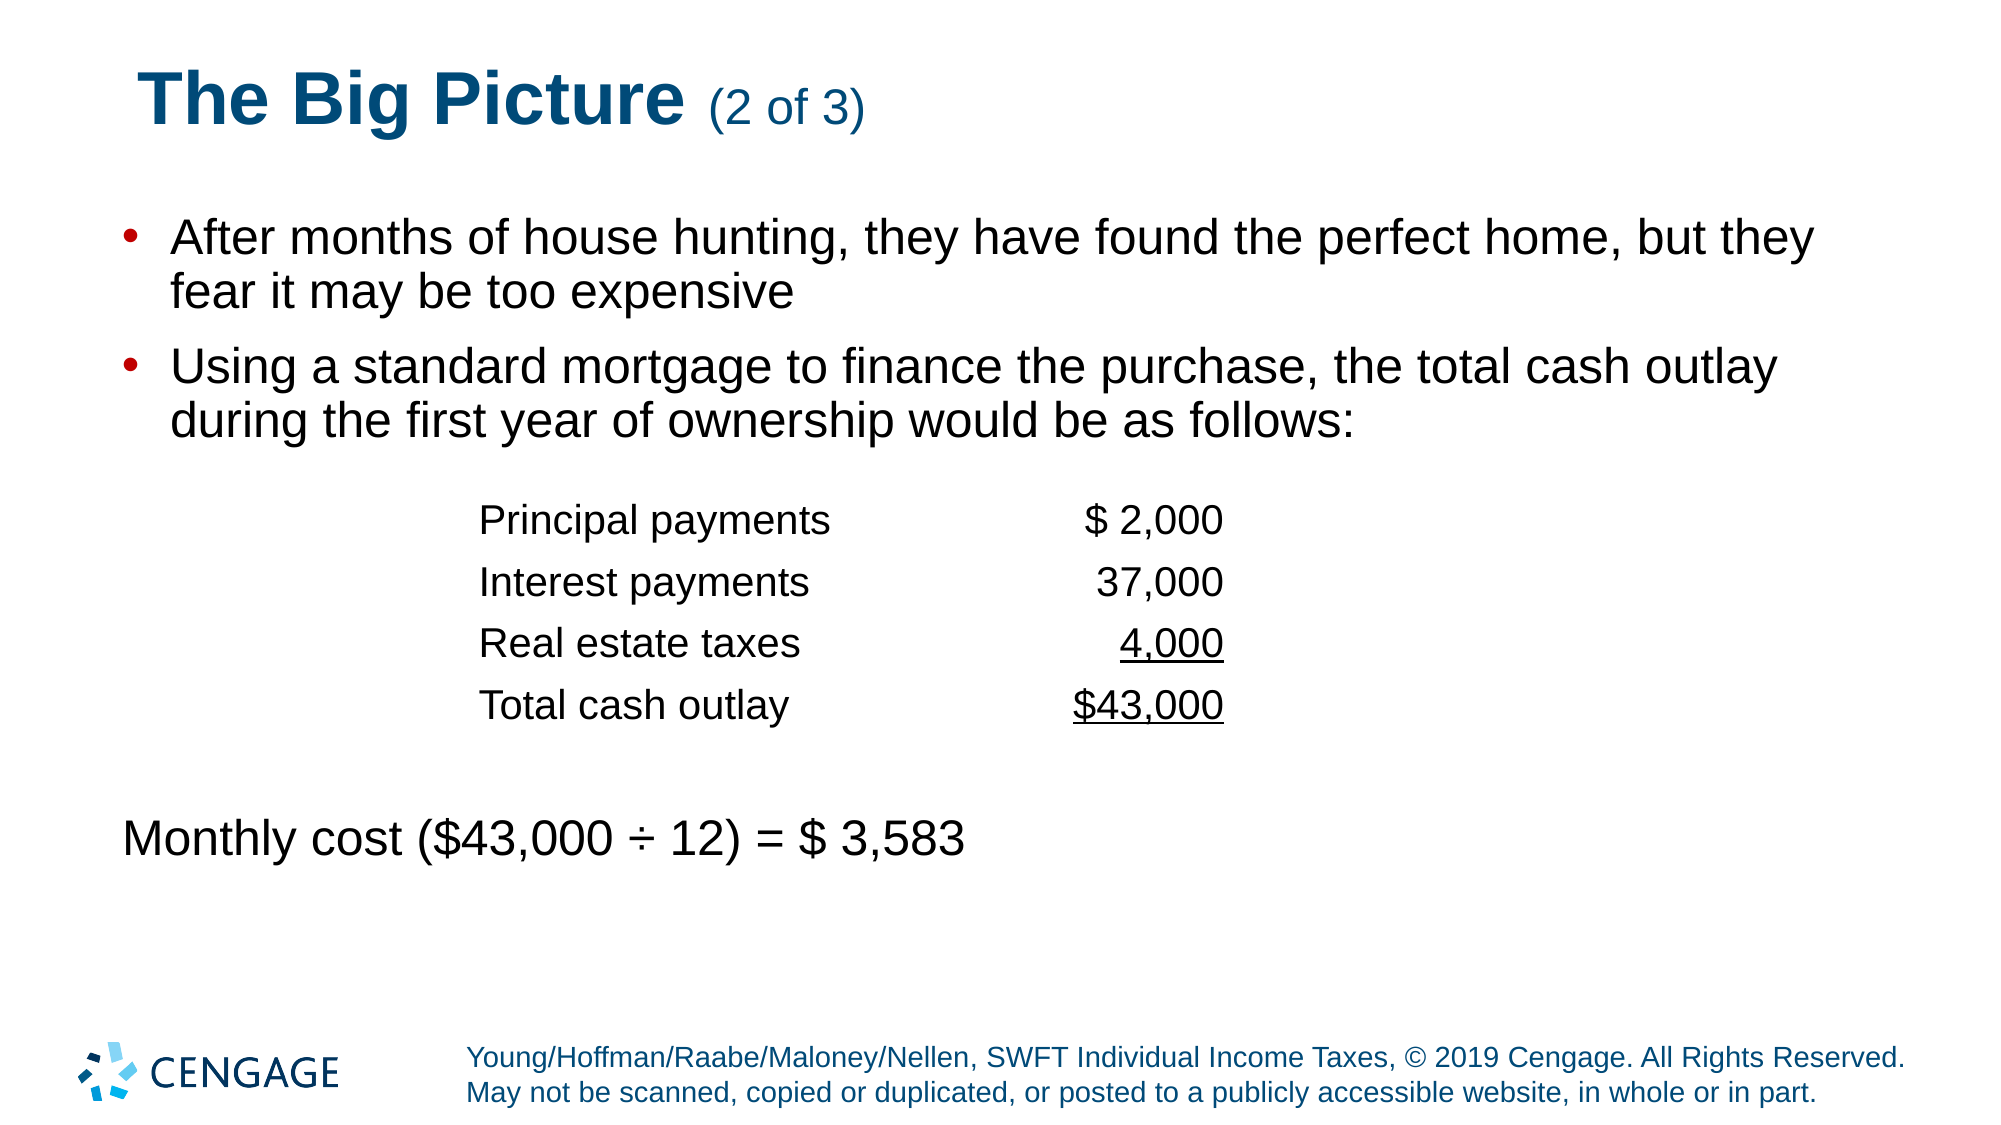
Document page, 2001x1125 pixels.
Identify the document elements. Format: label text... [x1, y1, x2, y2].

table_cell 4,000 [958, 614, 1238, 673]
table_cell Real estate taxes [464, 614, 956, 673]
list Monthly cost ($43,000 ÷ 12) = $ 3,583 [122, 812, 997, 873]
title The Big Picture (2 of 3) [137, 59, 1863, 171]
table_cell $43,000 [958, 675, 1238, 735]
table_header $ 2,000 [958, 491, 1238, 548]
picture [78, 1042, 338, 1101]
list After months of house hunting, they have found the perfect home, but they fear it may be too expensive Using a standard mortgage to finance the purchase, the total cash outlay during the first year of ownership would be as follows: [121, 211, 1880, 466]
table_header Principal payments [464, 491, 956, 548]
table_cell Total cash outlay [464, 675, 956, 735]
table_cell Interest payments [464, 554, 956, 612]
table_cell 37,000 [958, 554, 1238, 612]
